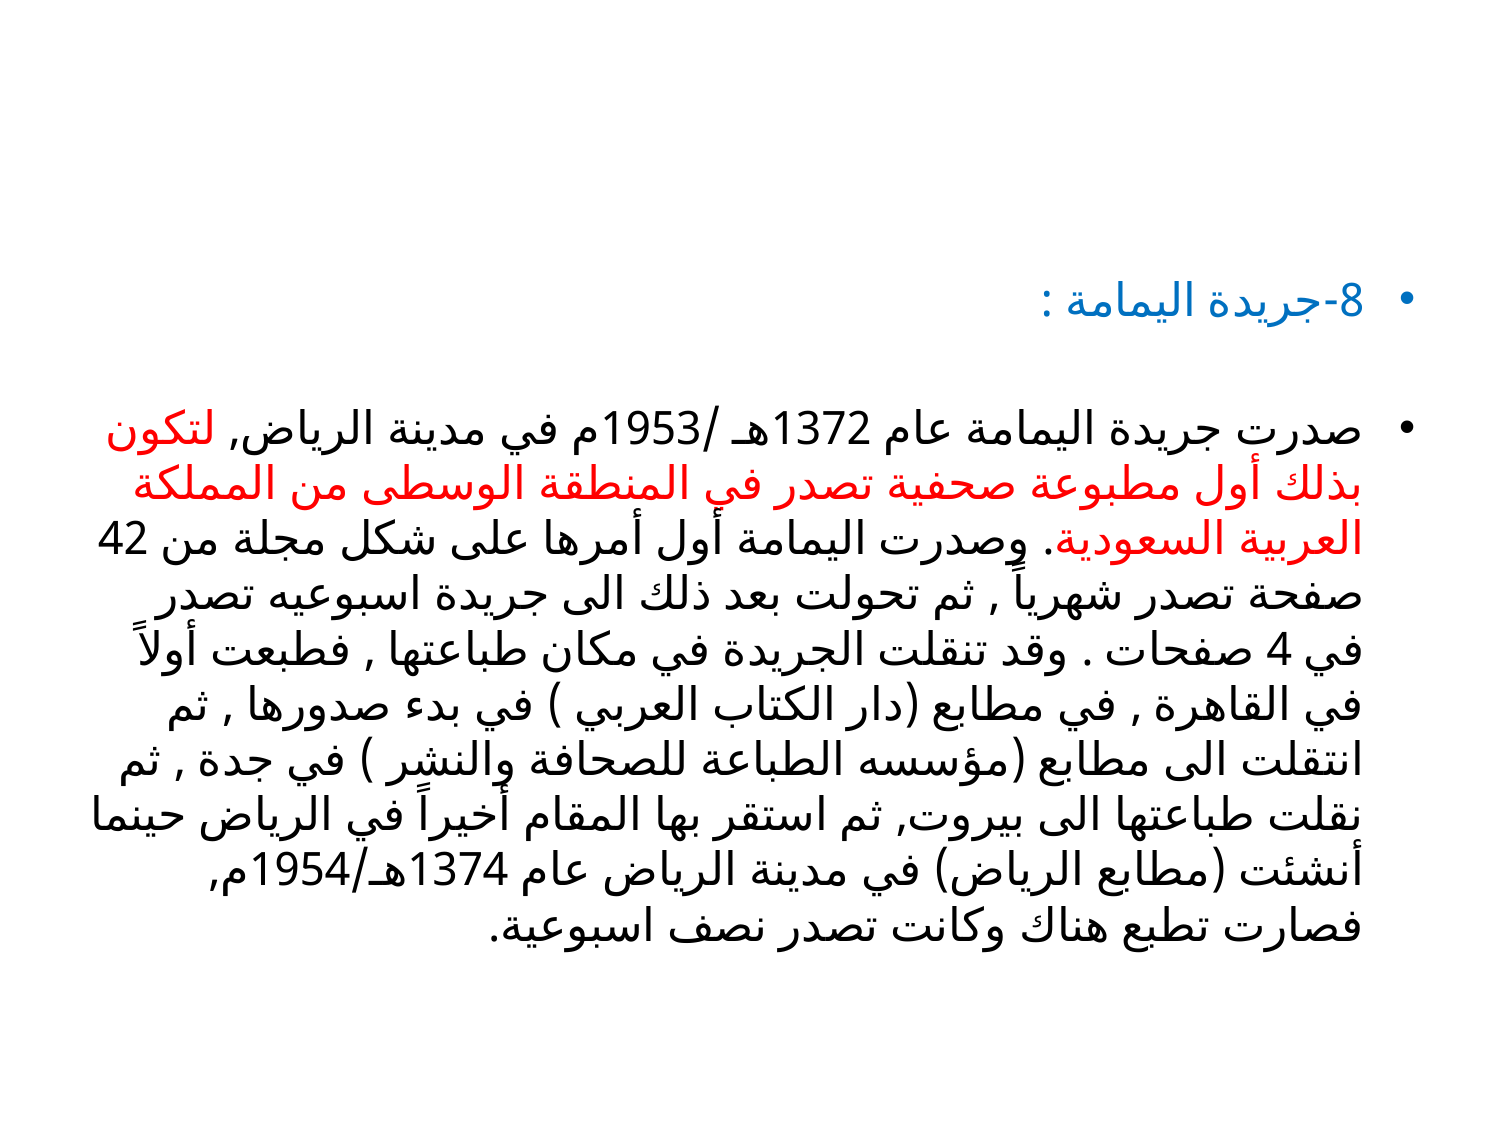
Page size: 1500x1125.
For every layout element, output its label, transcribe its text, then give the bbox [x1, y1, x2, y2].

list 8-جريدة اليمامة : صدرت جريدة اليمامة عام 1372هـ /1953م في مدينة الرياض, لتكون بذلك أول مطبوعة صحفية تصدر في المنطقة الوسطى من المملكة العربية السعودية. وصدرت اليمامة أول أمرها على شكل مجلة من 42 صفحة تصدر شهرياً , ثم تحولت بعد ذلك الى جريدة اسبوعيه تصدر في 4 صفحات . وقد تنقلت الجريدة في مكان طباعتها , فطبعت أولاً في القاهرة , في مطابع (دار الكتاب العربي ) في بدء صدورها , ثم انتقلت الى مطابع (مؤسسه الطباعة للصحافة والنشر ) في جدة , ثم نقلت طباعتها الى بيروت, ثم استقر بها المقام أخيراً في الرياض حينما أنشئت (مطابع الرياض) في مدينة الرياض عام 1374هـ/1954م, فصارت تطبع هناك وكانت تصدر نصف اسبوعية. [75, 262, 1425, 1005]
